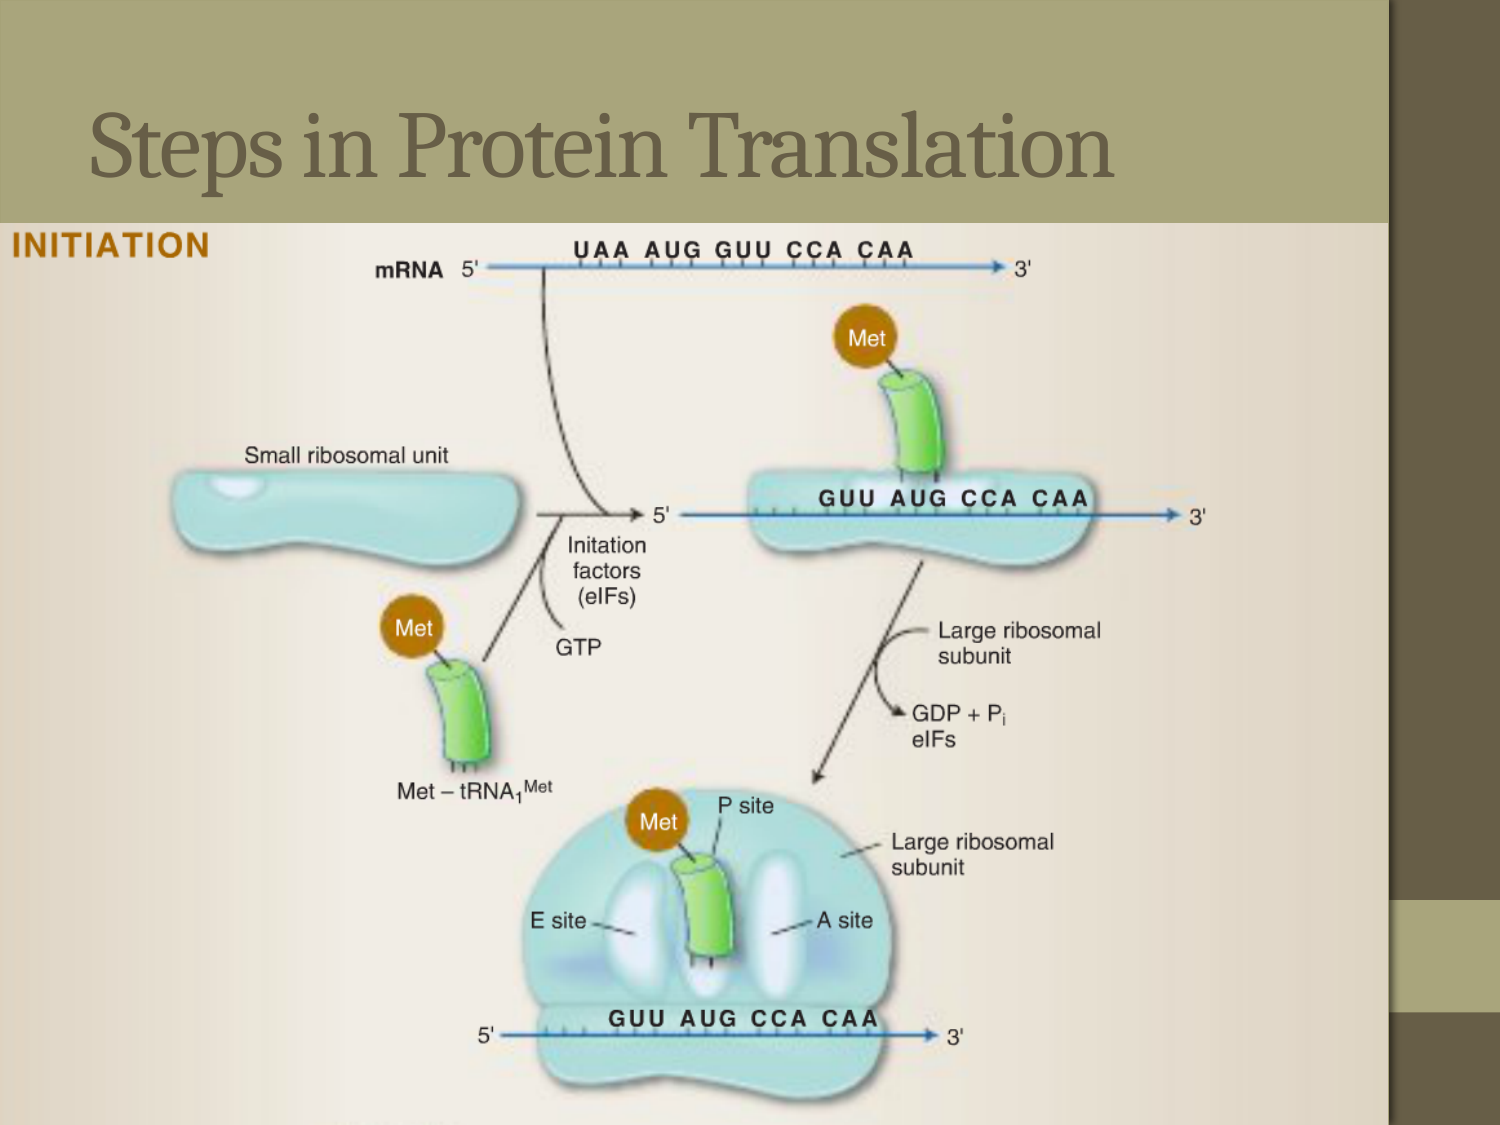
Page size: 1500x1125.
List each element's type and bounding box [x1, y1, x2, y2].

text_box [0, 0, 1389, 1125]
